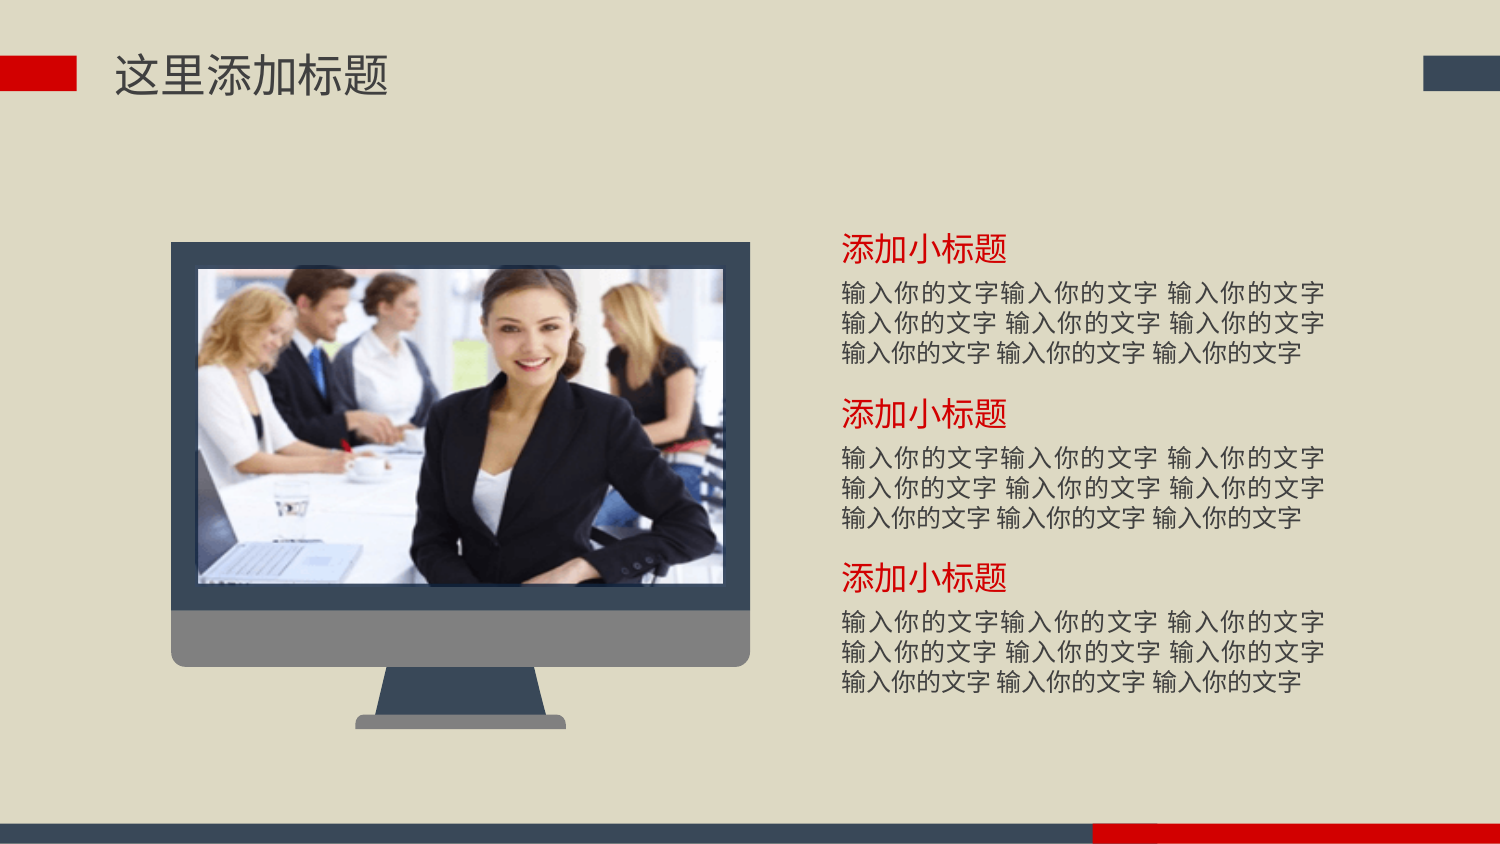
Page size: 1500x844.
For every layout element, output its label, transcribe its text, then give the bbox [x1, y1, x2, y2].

text_box 输入你的文字输入你的文字 输入你的文字 输入你的文字 输入你的文字 输入你的文字 输入你的文字 输入你的文字 输入你的文字 [826, 598, 1341, 704]
text_box [0, 821, 1090, 844]
text_box [1090, 821, 1500, 844]
text_box 添加小标题 [826, 549, 1048, 605]
text_box 添加小标题 [826, 386, 1048, 441]
text_box 这里添加标题 [100, 39, 467, 109]
text_box [1421, 54, 1500, 93]
text_box 输入你的文字输入你的文字 输入你的文字 输入你的文字 输入你的文字 输入你的文字 输入你的文字 输入你的文字 输入你的文字 [826, 435, 1341, 540]
text_box 添加小标题 [826, 220, 1048, 276]
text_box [170, 241, 751, 730]
text_box [0, 54, 79, 93]
text_box 输入你的文字输入你的文字 输入你的文字 输入你的文字 输入你的文字 输入你的文字 输入你的文字 输入你的文字 输入你的文字 [826, 270, 1341, 375]
